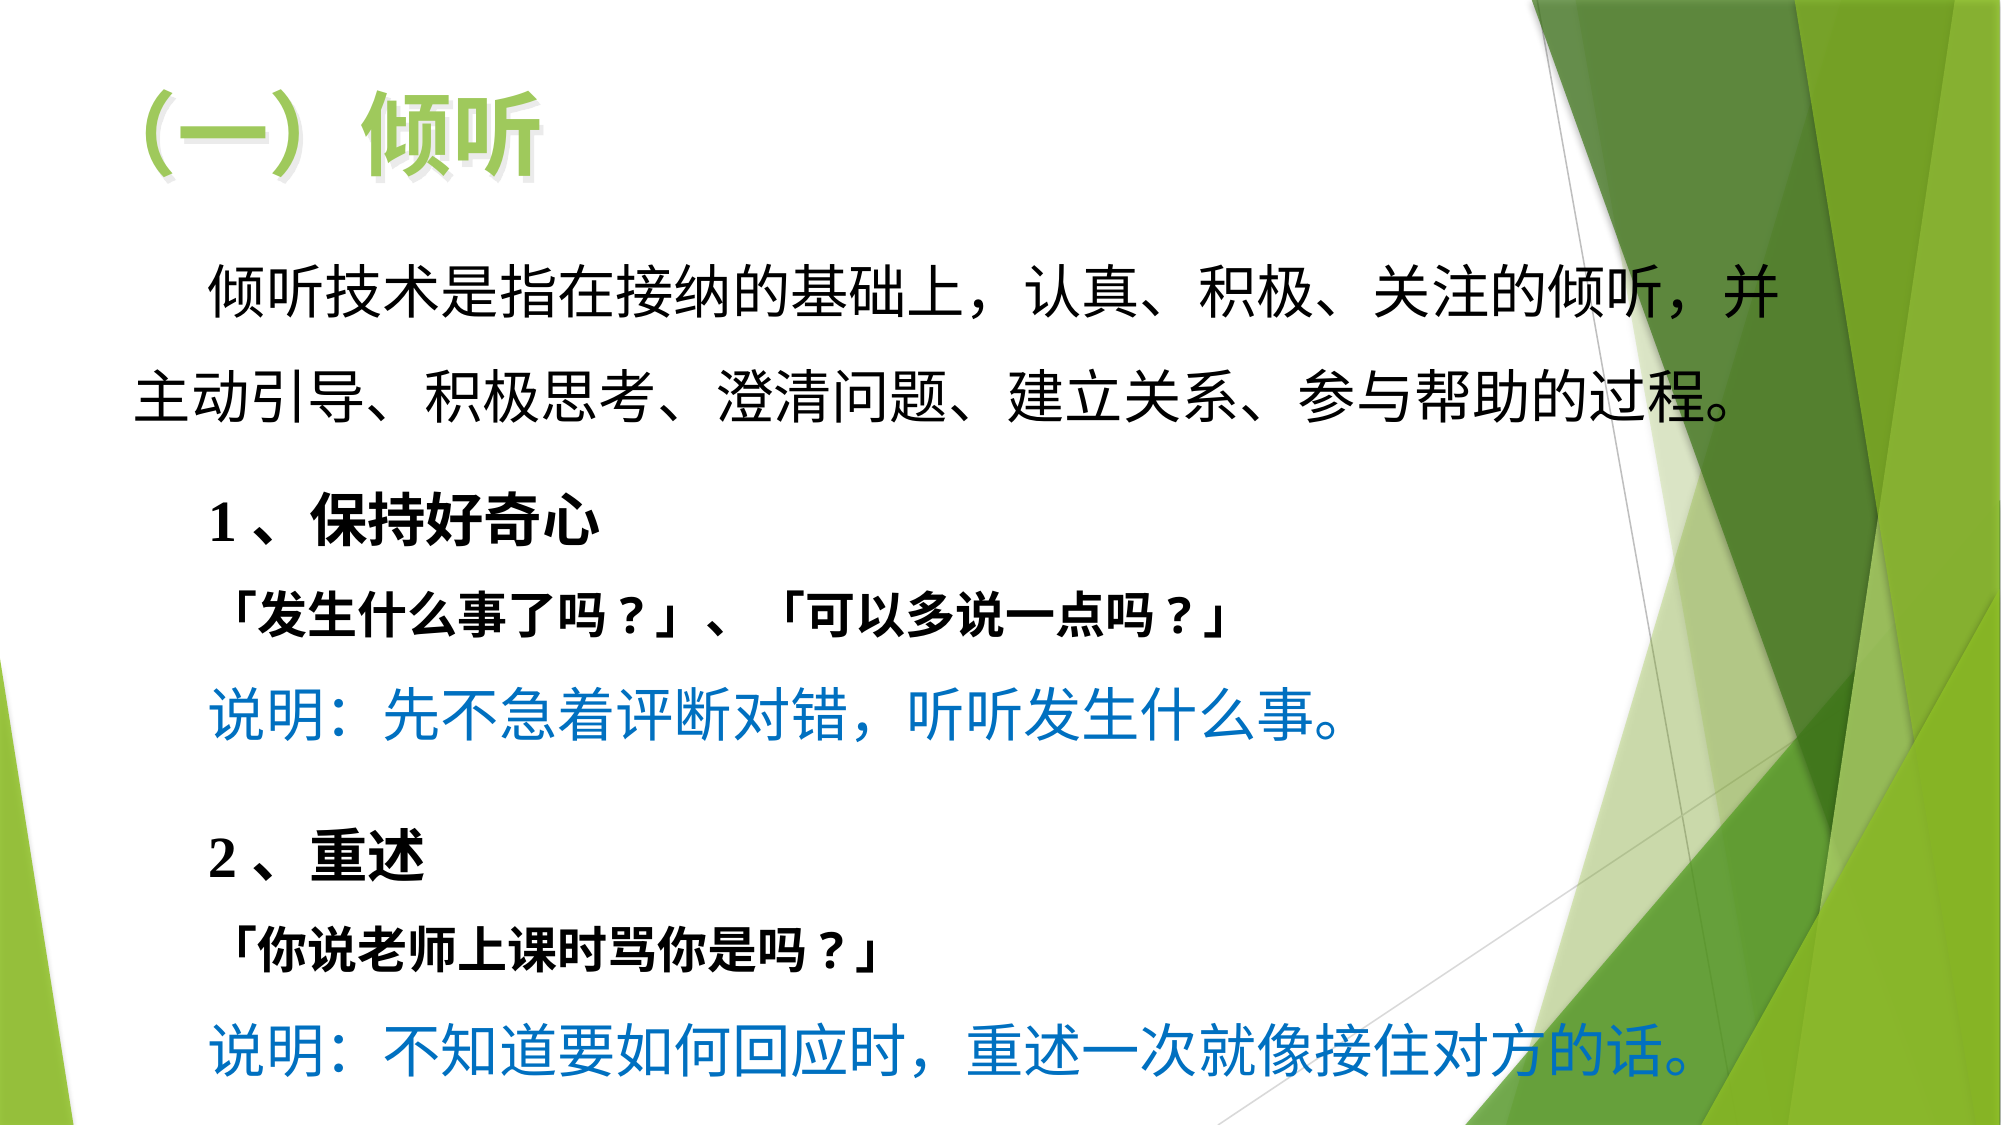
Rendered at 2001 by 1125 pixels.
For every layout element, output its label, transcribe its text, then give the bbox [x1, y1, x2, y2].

text_box （一）倾听 [70, 82, 1642, 182]
text_box 1、保持好奇心 「发生什么事了吗?」、「可以多说一点吗?」 说明：先不急着评断对错，听听发生什么事。 [118, 440, 1775, 776]
text_box 2、重述 「你说老师上课时骂你是吗?」 说明：不知道要如何回应时，重述一次就像接住对方的话。 [118, 776, 1775, 1125]
text_box 倾听技术是指在接纳的基础上，认真、积极、关注的倾听，并主动引导、积极思考、澄清问题、建立关系、参与帮助的过程。 [118, 212, 1838, 542]
